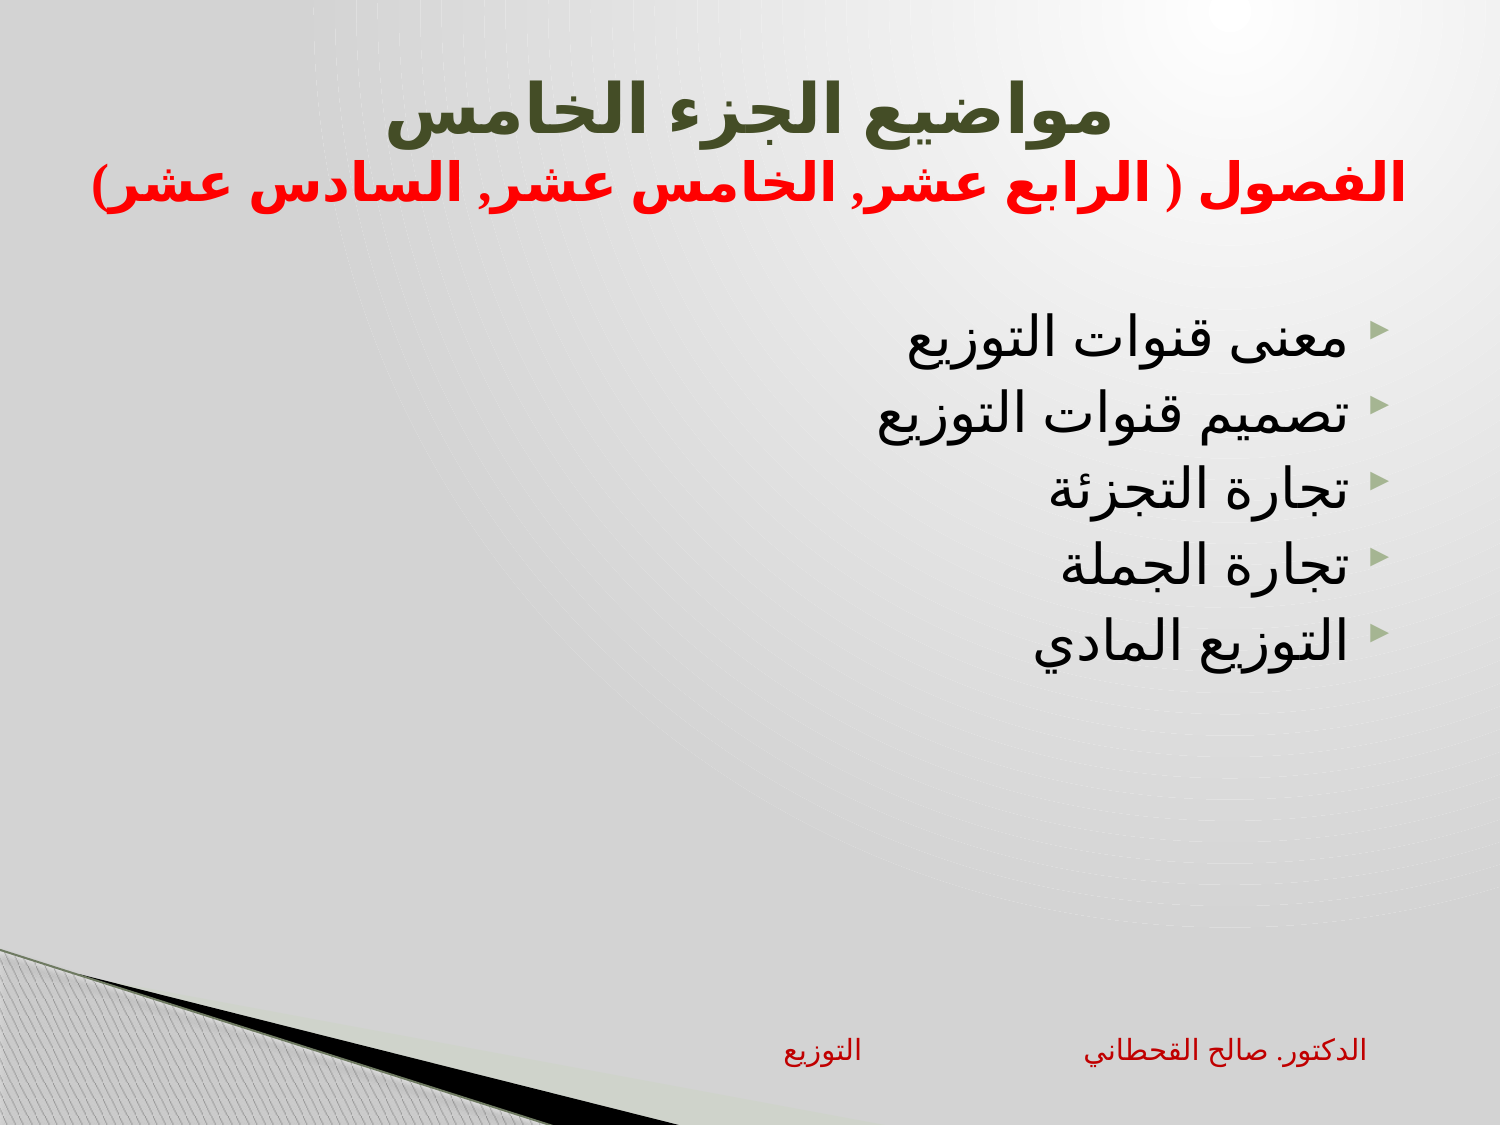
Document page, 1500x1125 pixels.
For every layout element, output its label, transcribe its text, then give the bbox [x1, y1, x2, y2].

footer التوزيع الدكتور. صالح القحطاني [585, 1042, 1383, 1103]
title مواضيع الجزء الخامس الفصول ( الرابع عشر, الخامس عشر, السادس عشر) [75, 45, 1425, 233]
list معنى قنوات التوزيع تصميم قنوات التوزيع تجارة التجزئة تجارة الجملة التوزيع المادي [75, 292, 1425, 986]
